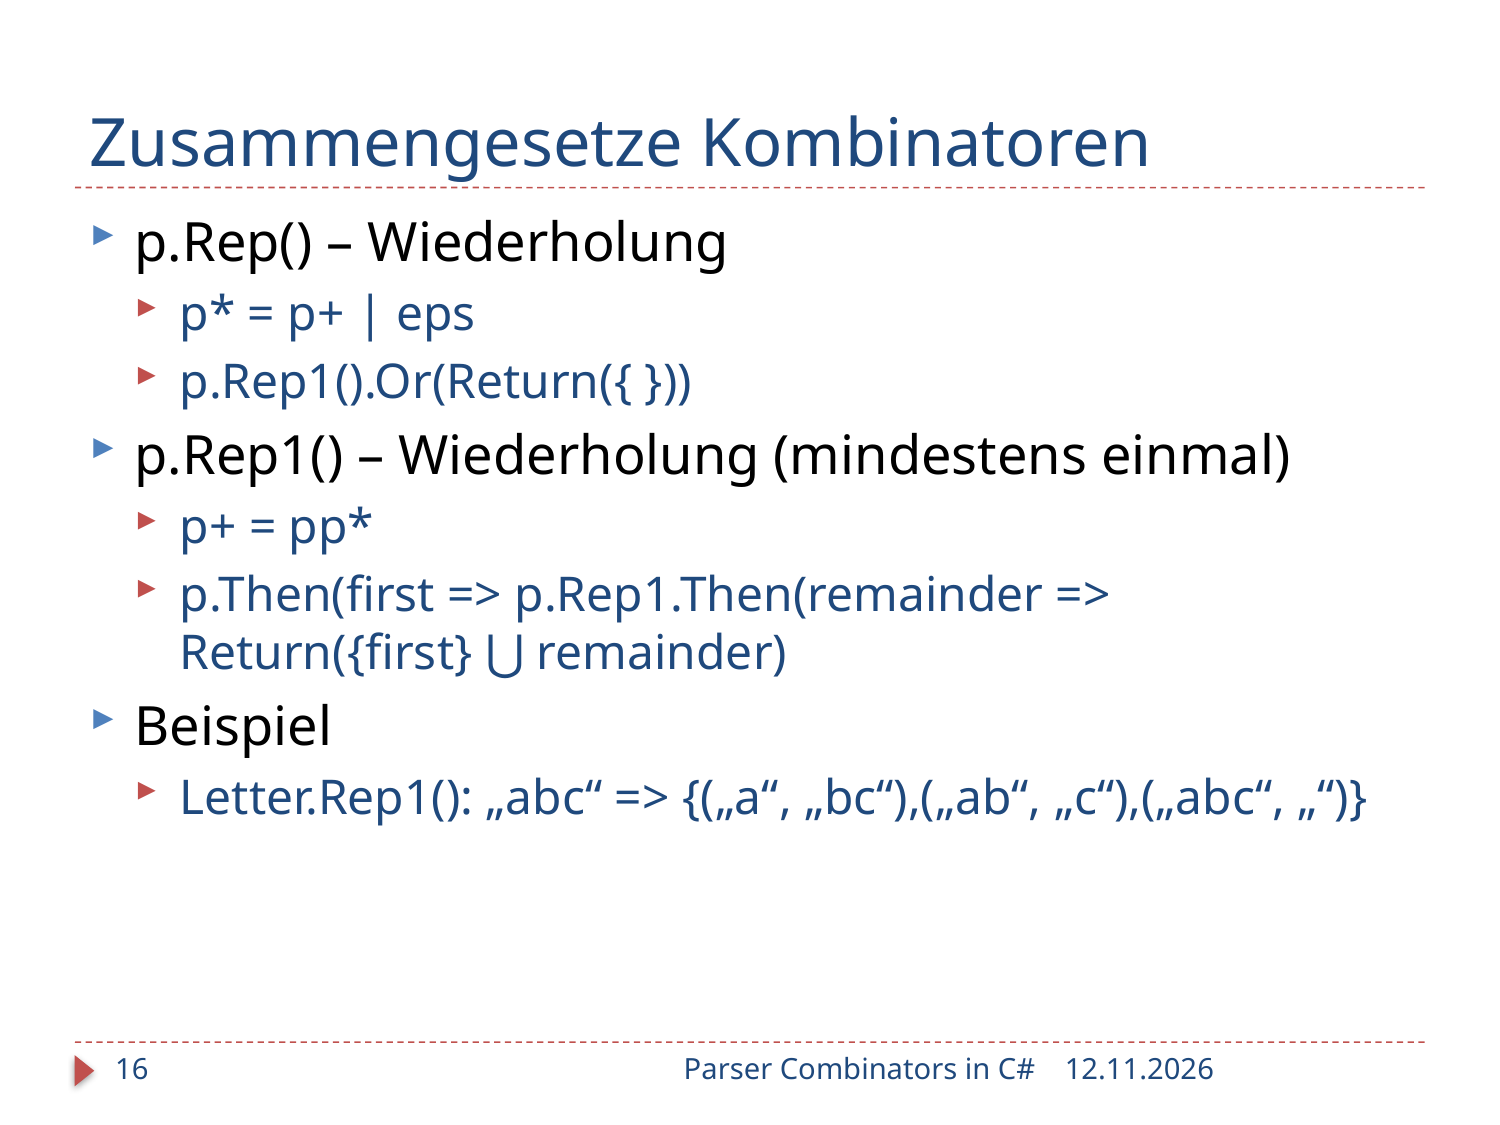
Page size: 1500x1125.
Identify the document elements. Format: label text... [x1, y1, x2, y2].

slide_number 16 [100, 1042, 426, 1103]
title Zusammengesetze Kombinatoren [75, 24, 1425, 188]
footer Parser Combinators in C# [475, 1042, 1051, 1103]
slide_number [1051, 1042, 1426, 1103]
list p.Rep() – Wiederholung p* = p+ | eps p.Rep1().Or(Return({ })) p.Rep1() – Wiederholung (mindestens einmal) p+ = pp* p.Then(first => p.Rep1.Then(remainder => Return({first} ⋃ remainder) Beispiel Letter.Rep1(): „abc“ => {(„a“, „bc“),(„ab“, „c“),(„abc“, „“)} [75, 200, 1425, 1010]
